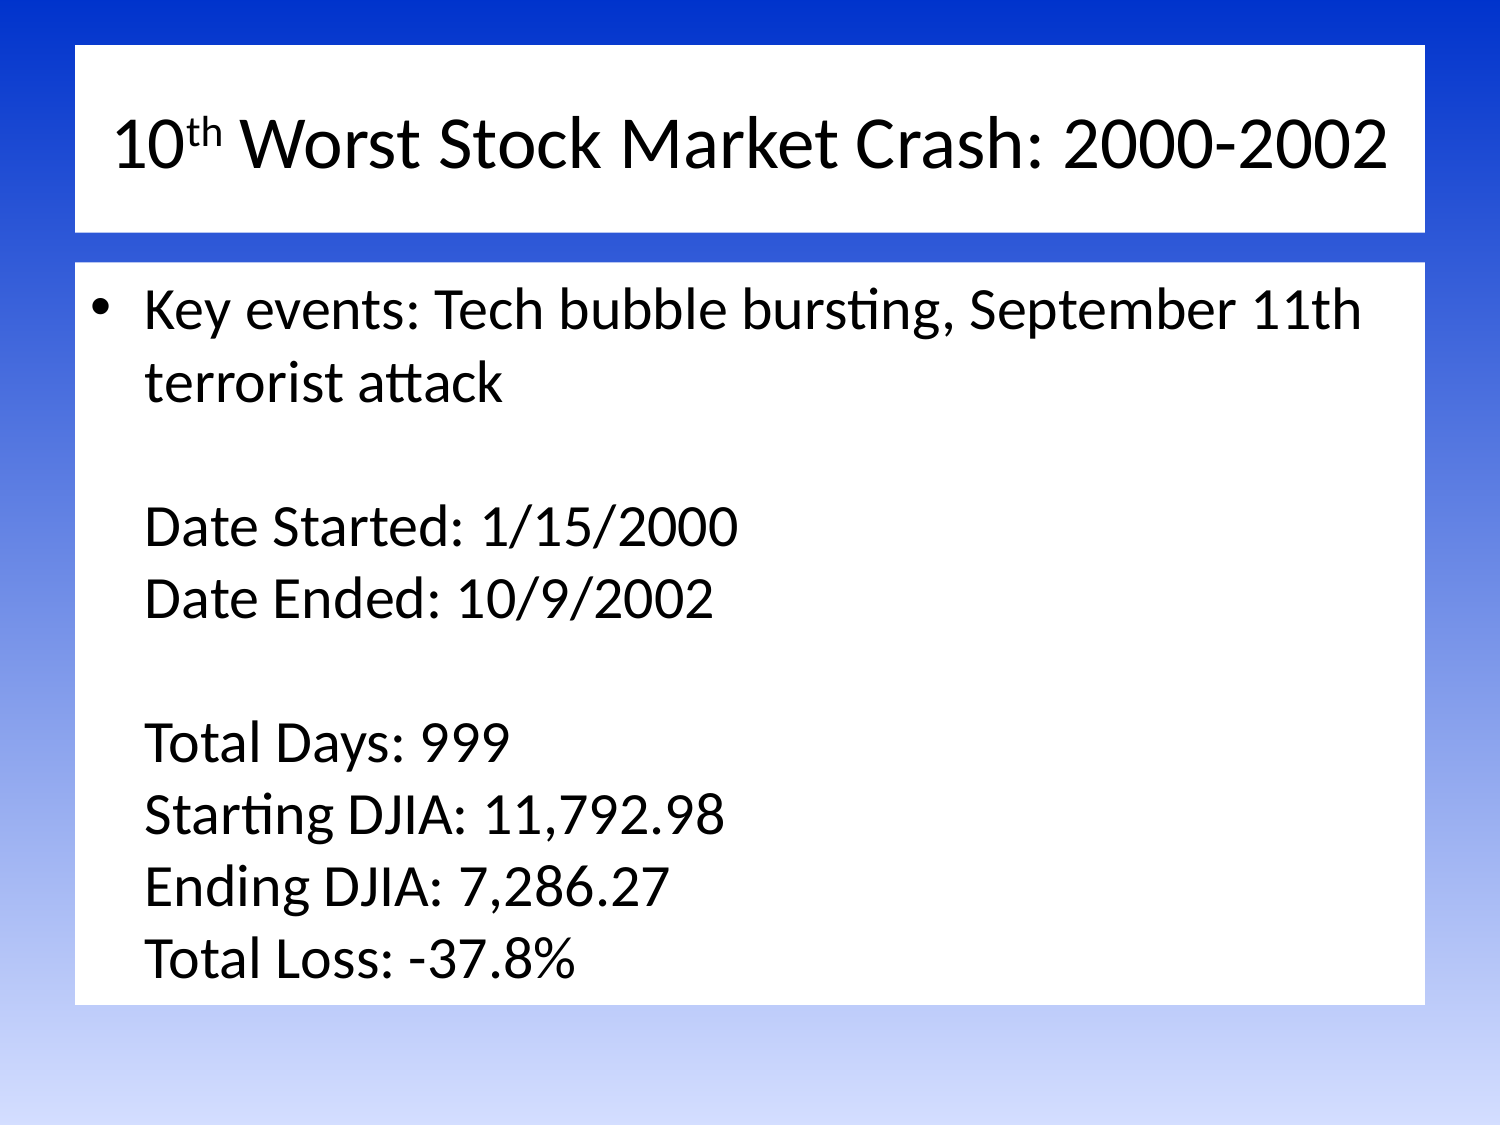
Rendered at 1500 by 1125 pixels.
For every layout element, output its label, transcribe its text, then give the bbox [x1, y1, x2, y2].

title 10th Worst Stock Market Crash: 2000-2002 [75, 45, 1425, 233]
list Key events: Tech bubble bursting, September 11th terrorist attack Date Started: 1/15/2000 Date Ended: 10/9/2002 Total Days: 999 Starting DJIA: 11,792.98 Ending DJIA: 7,286.27 Total Loss: -37.8% [75, 262, 1425, 1005]
